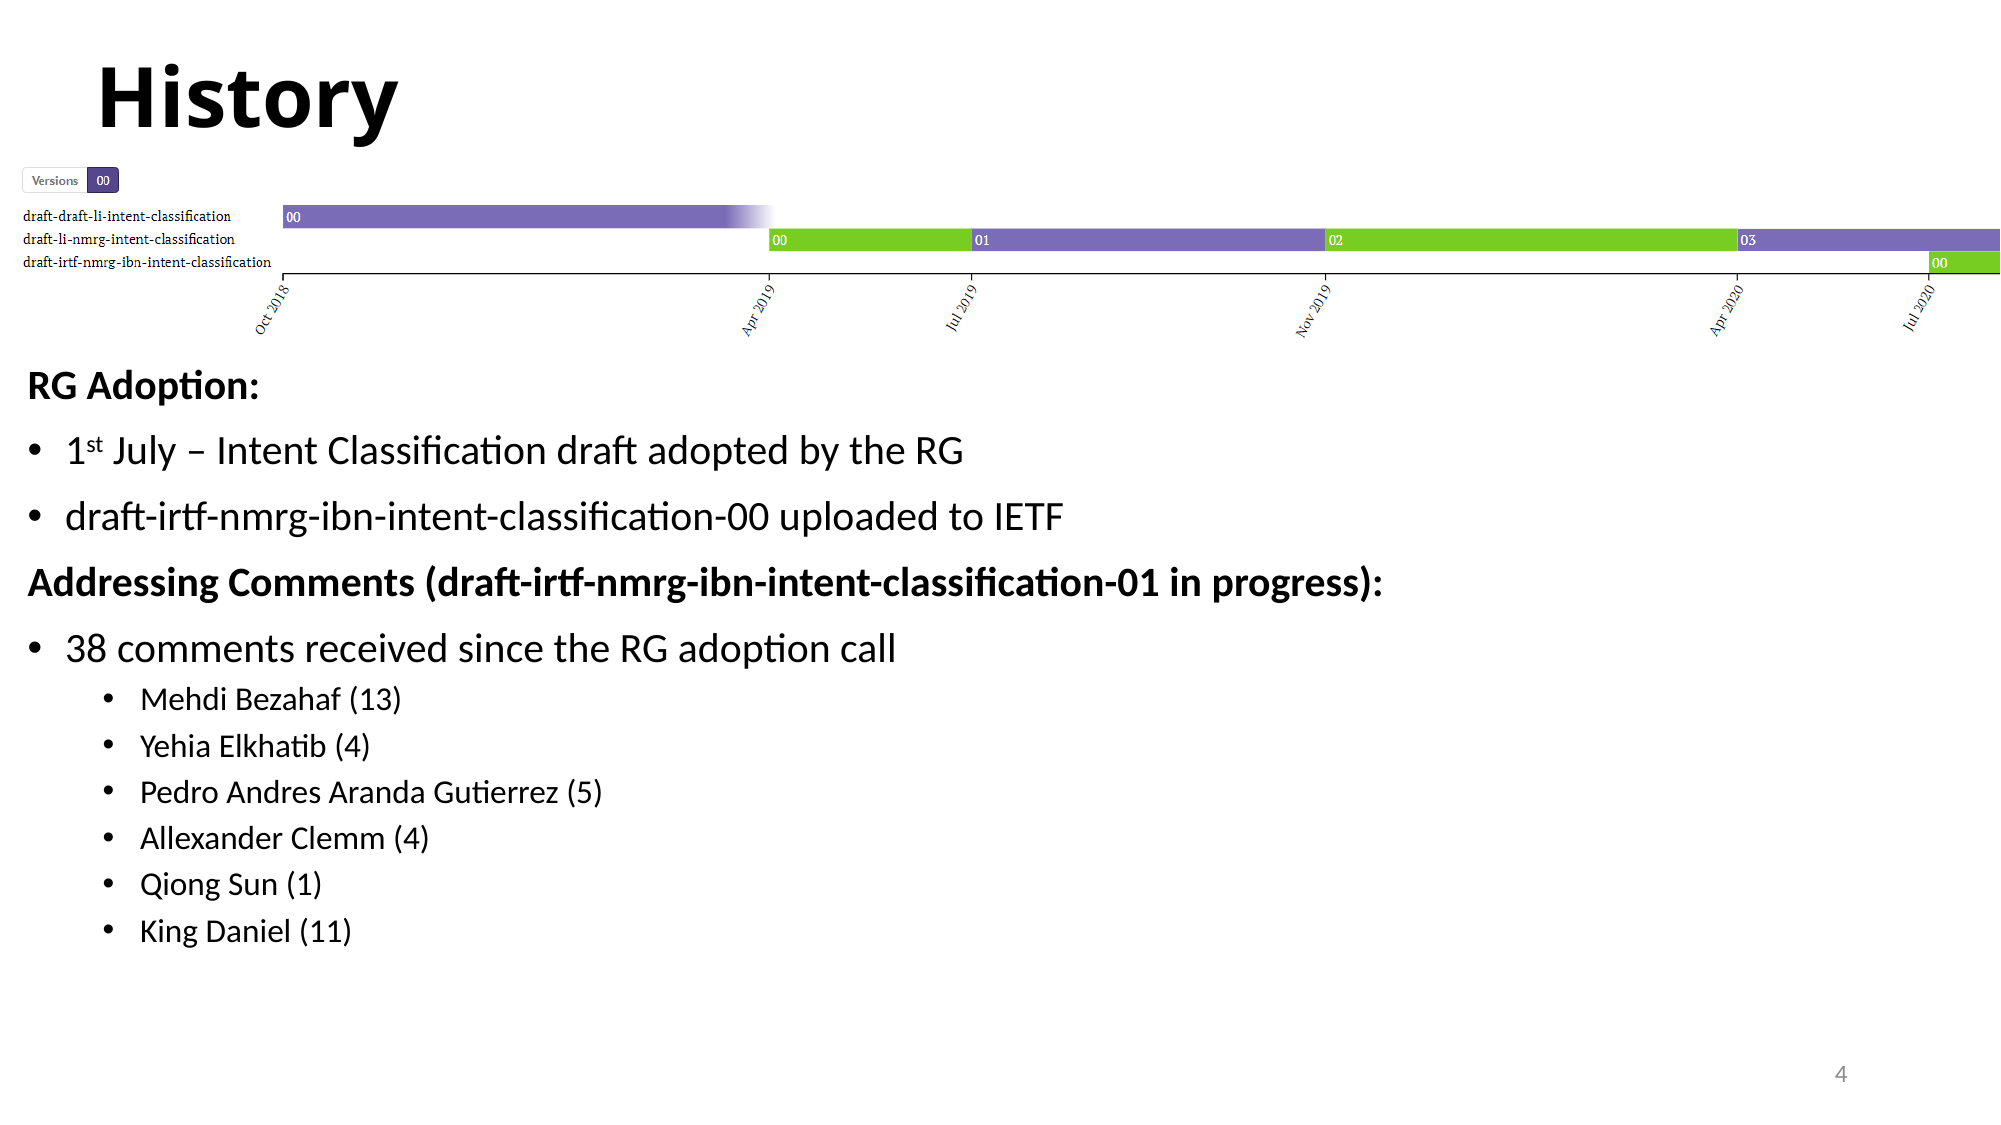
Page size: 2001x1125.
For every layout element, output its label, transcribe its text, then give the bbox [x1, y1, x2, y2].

list RG Adoption: 1st July – Intent Classification draft adopted by the RG draft-irtf-nmrg-ibn-intent-classification-00 uploaded to IETF Addressing Comments (draft-irtf-nmrg-ibn-intent-classification-01 in progress): 38 comments received since the RG adoption call Mehdi Bezahaf (13) Yehia Elkhatib (4) Pedro Andres Aranda Gutierrez (5) Allexander Clemm (4) Qiong Sun (1) King Daniel (11) [12, 355, 1914, 1125]
slide_number 4 [1412, 1042, 1863, 1103]
picture [12, 152, 2000, 345]
text_box History [80, 22, 1806, 152]
